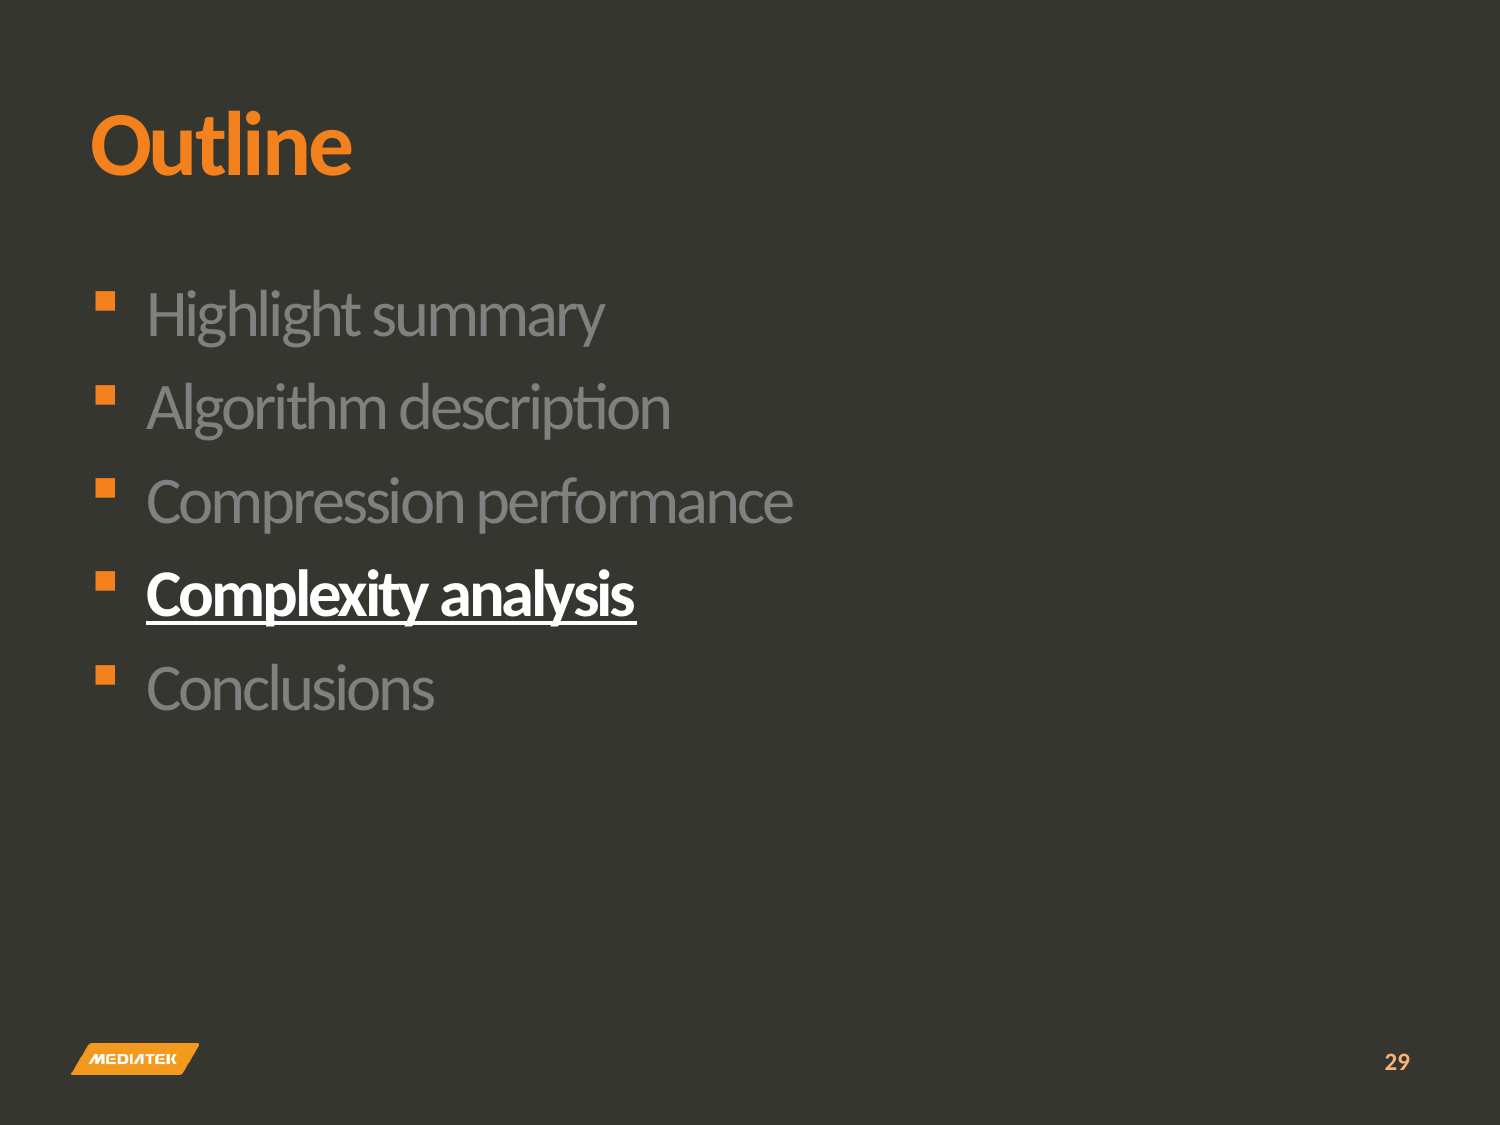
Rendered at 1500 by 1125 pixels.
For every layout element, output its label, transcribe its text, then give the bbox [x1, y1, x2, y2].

title Outline [75, 45, 1425, 233]
slide_number 29 [1251, 1029, 1425, 1090]
picture [71, 1043, 199, 1075]
list Highlight summary Algorithm description Compression performance Complexity analysis Conclusions [75, 262, 1425, 1005]
